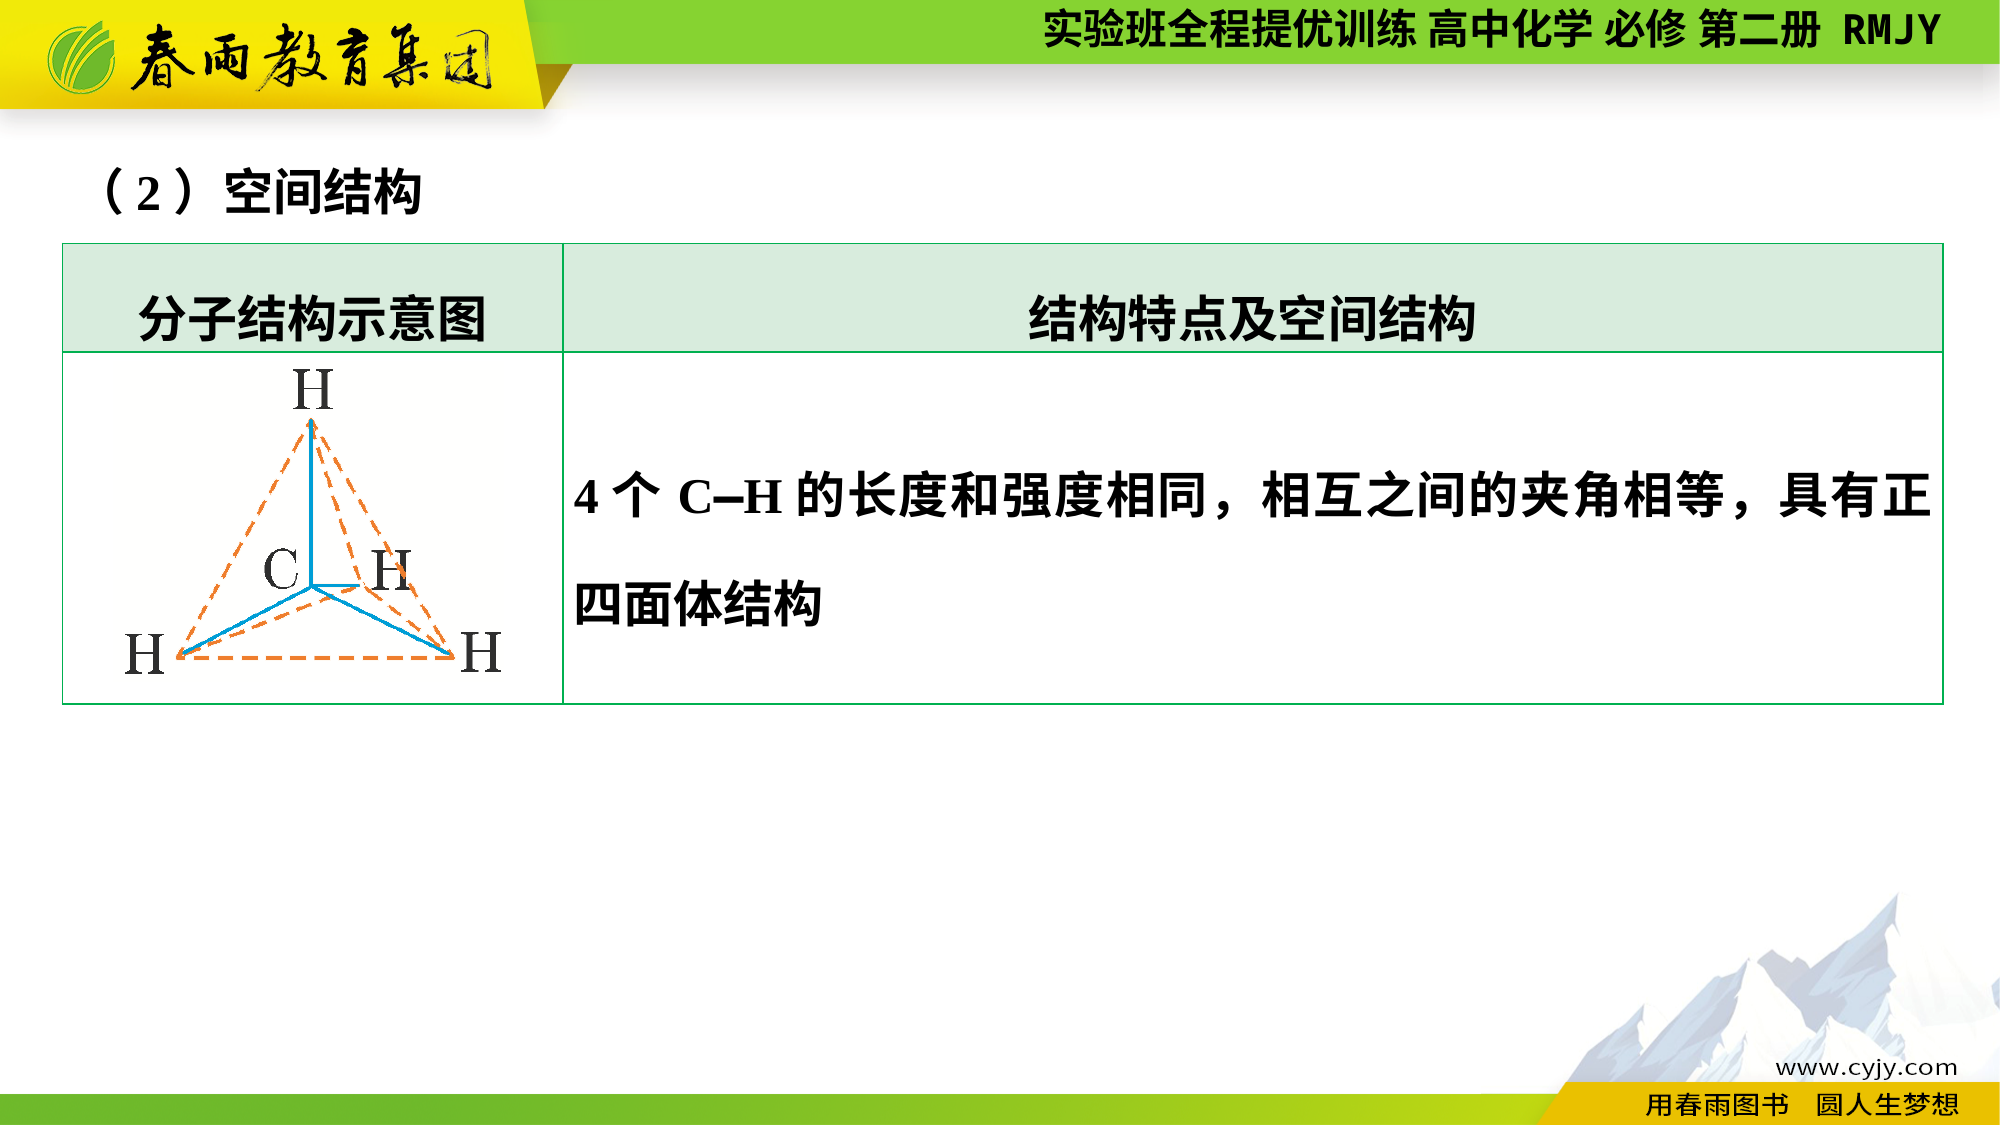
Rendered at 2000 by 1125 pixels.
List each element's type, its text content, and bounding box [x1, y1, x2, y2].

table_header 分子结构示意图 [63, 244, 562, 351]
table_header 结构特点及空间结构 [564, 244, 1942, 351]
picture [0, 0, 2000, 1125]
table_cell 4个C—H的长度和强度相同，相互之间的夹角相等，具有正四面体结构 [564, 353, 1942, 703]
list （2）空间结构 [59, 122, 1944, 217]
table_cell [63, 353, 562, 703]
